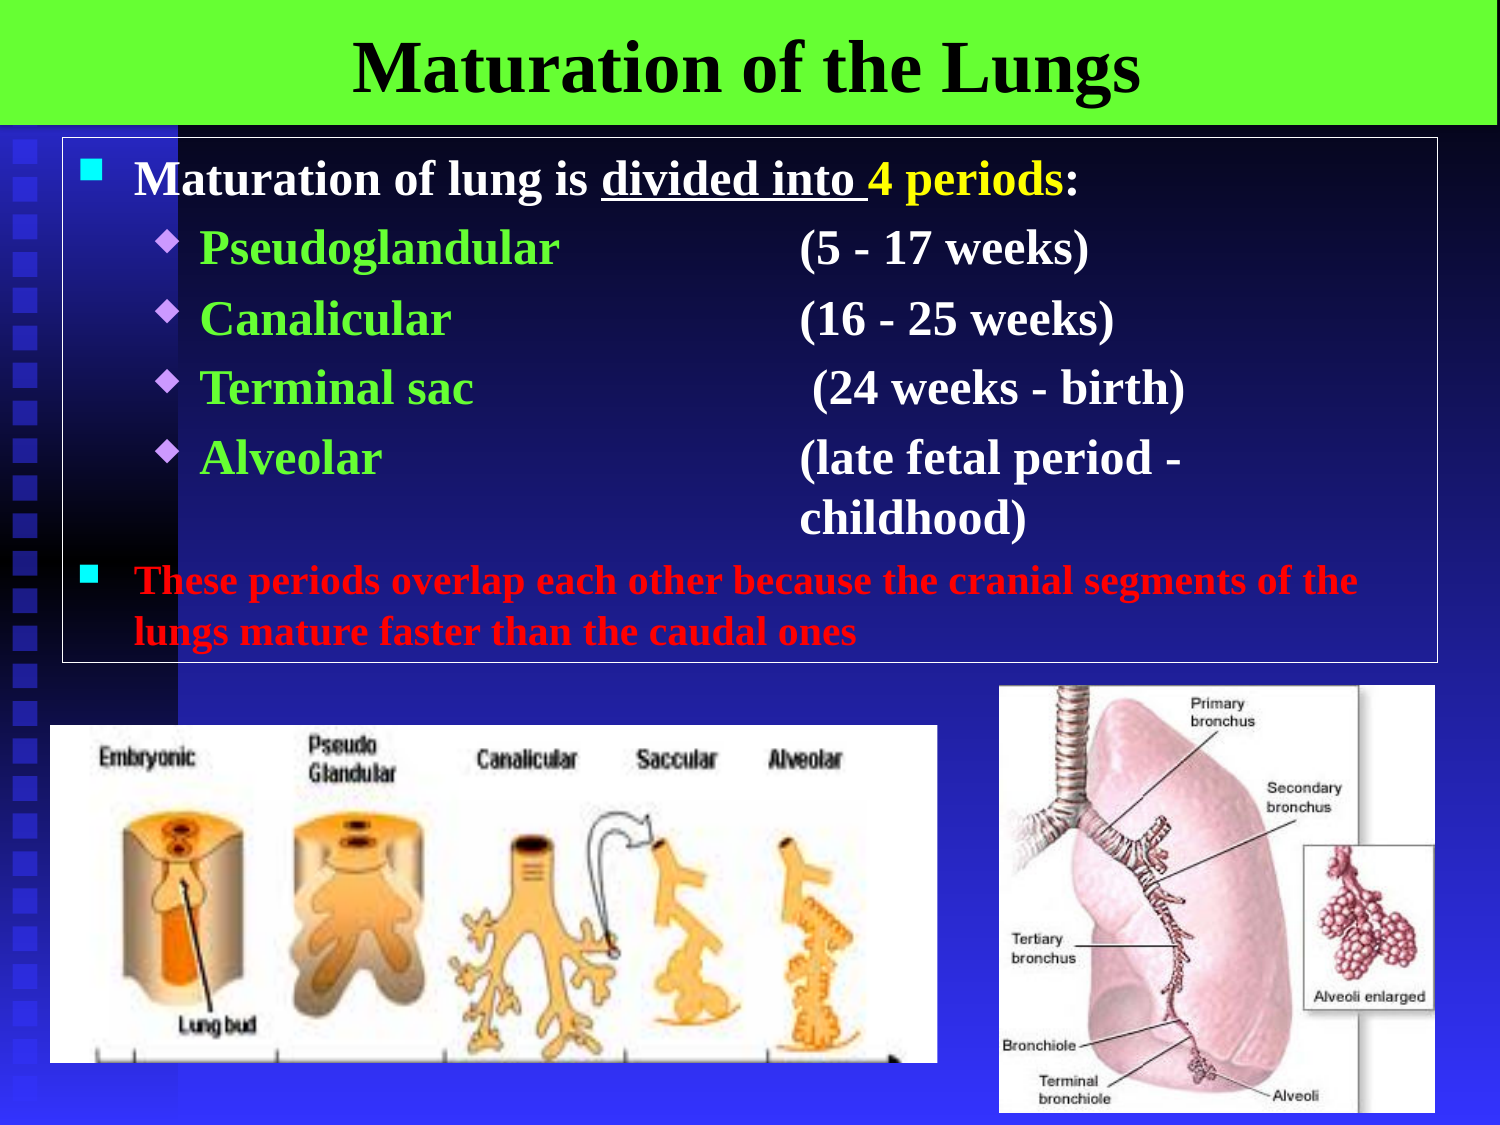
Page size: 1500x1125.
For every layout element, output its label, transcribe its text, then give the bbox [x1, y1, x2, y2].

picture [999, 685, 1435, 1113]
list Maturation of lung is divided into 4 periods: Pseudoglandular (5 - 17 weeks) Canalicular (16 - 25 weeks) Terminal sac (24 weeks - birth) Alveolar (late fetal period - childhood) These periods overlap each other because the cranial segments of the lungs mature faster than the caudal ones [62, 137, 1438, 663]
picture [49, 724, 938, 1063]
text_box Maturation of the Lungs [0, 0, 1498, 125]
